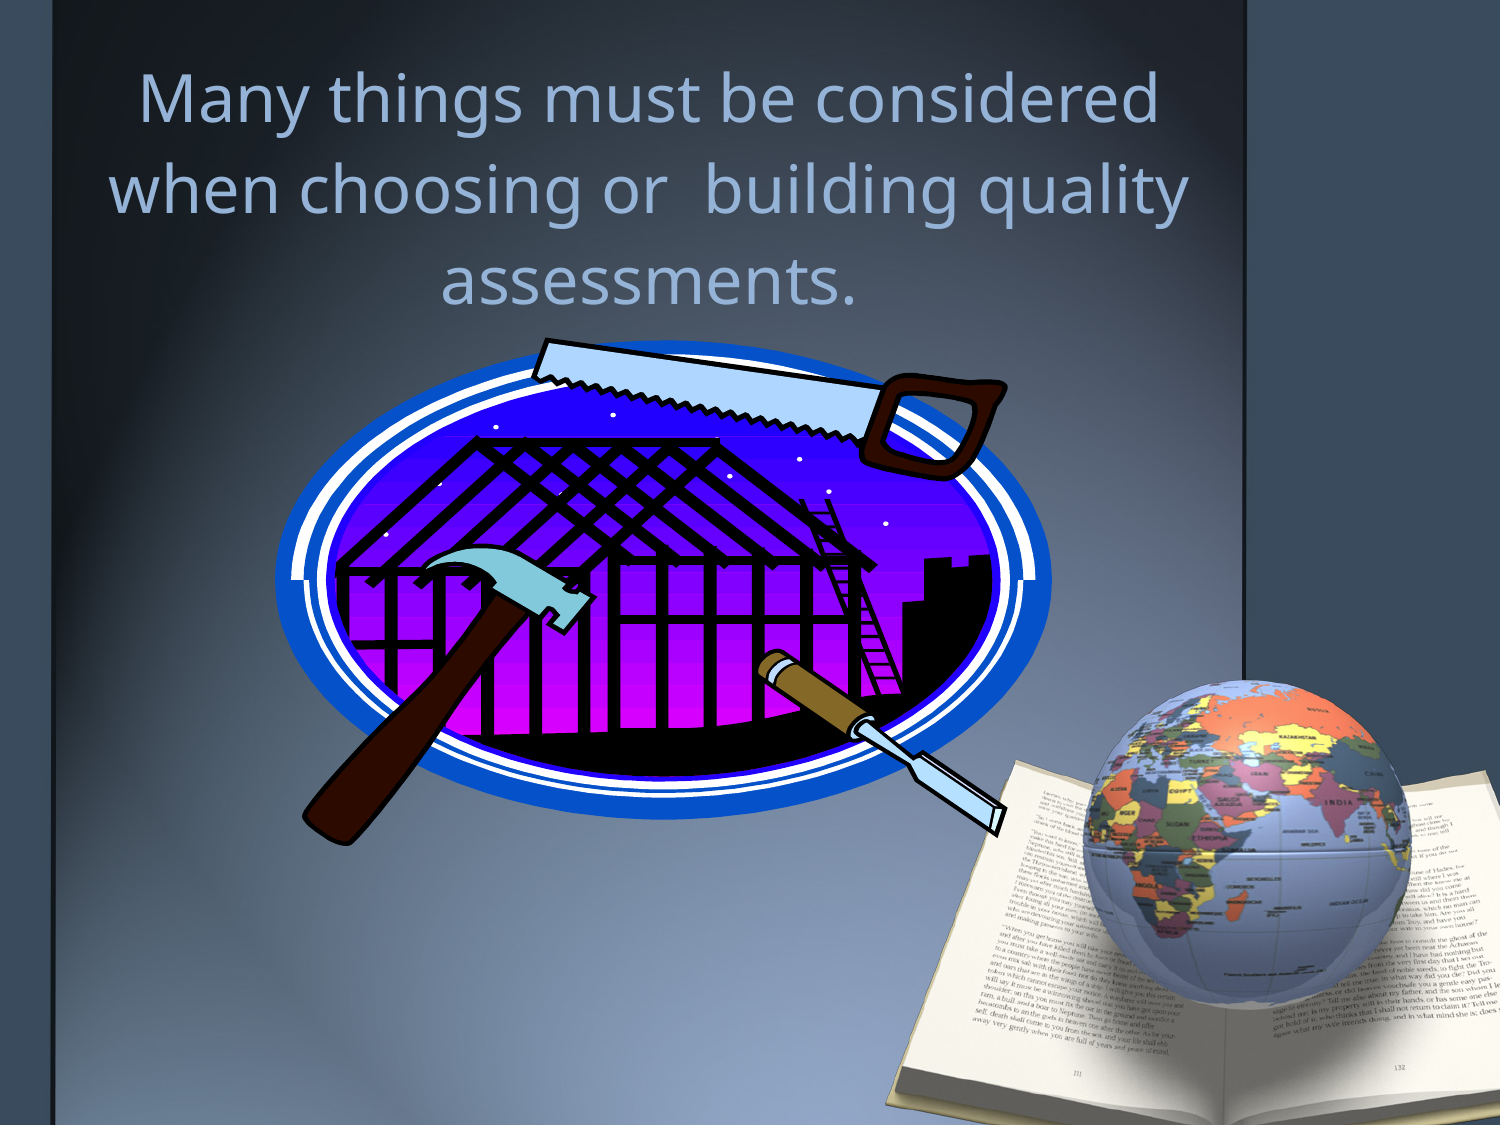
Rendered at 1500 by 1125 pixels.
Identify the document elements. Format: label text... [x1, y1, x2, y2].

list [274, 337, 1052, 848]
title Many things must be considered when choosing or building quality assessments. [62, 37, 1238, 338]
picture [0, 0, 1500, 1125]
